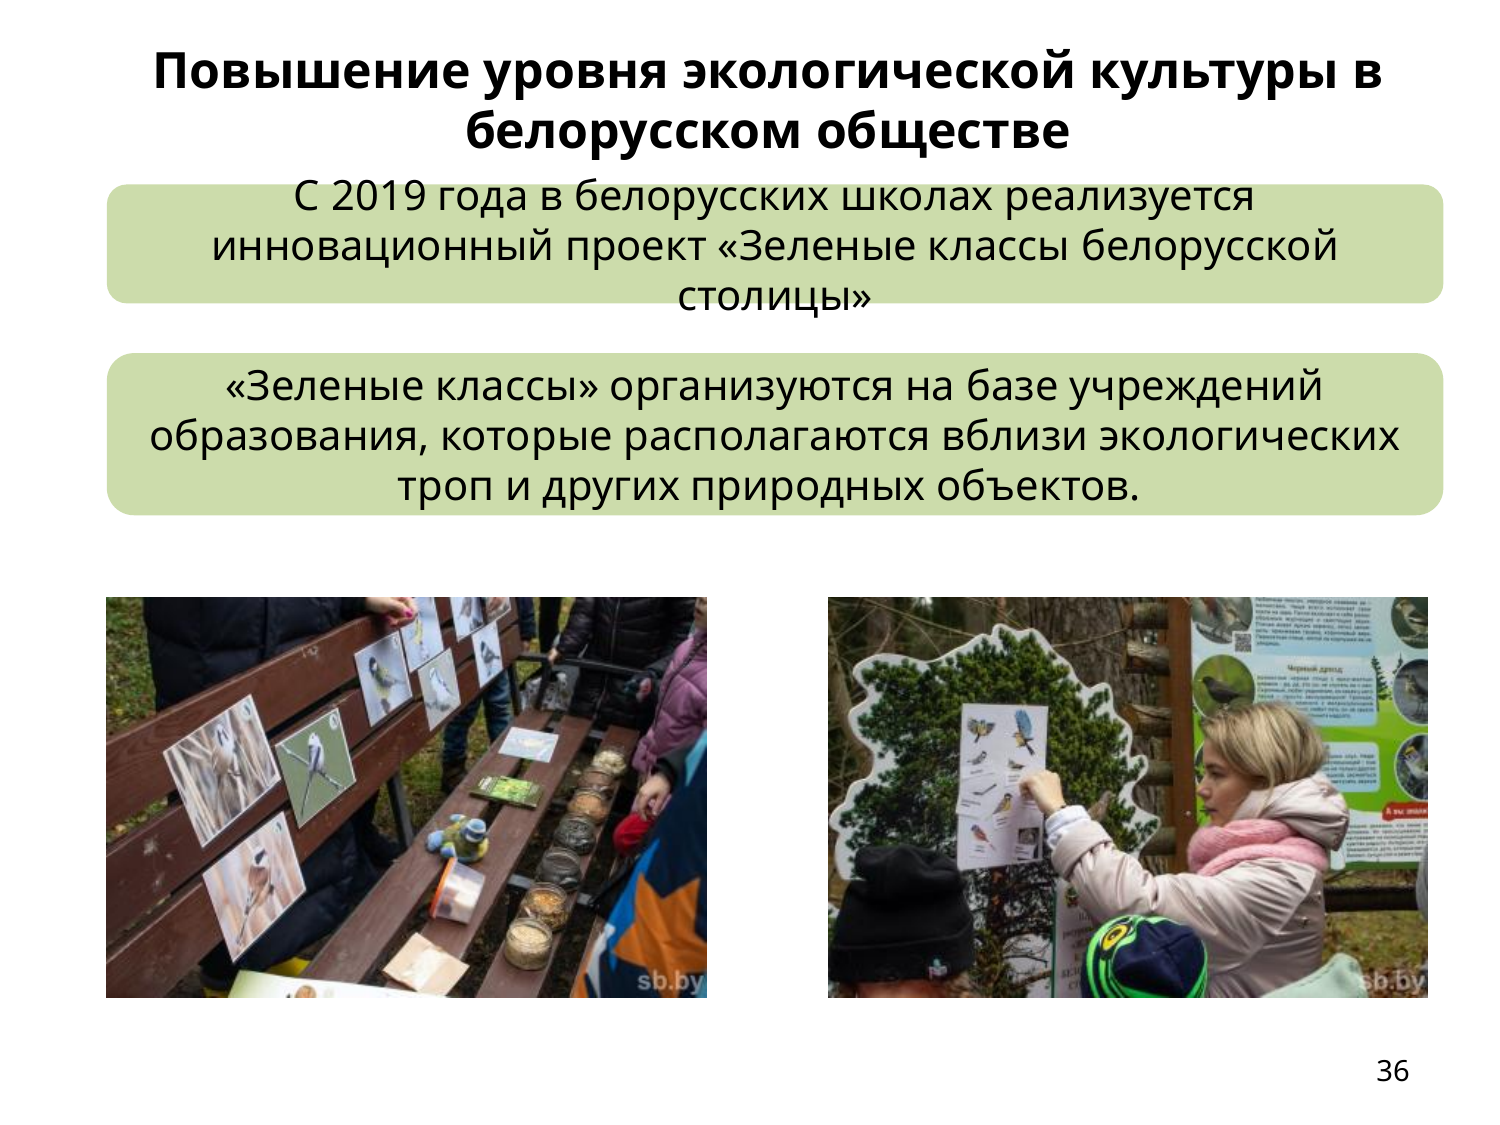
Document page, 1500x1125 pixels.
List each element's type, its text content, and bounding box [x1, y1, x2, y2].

picture [106, 597, 708, 999]
text_box «Зеленые классы» организуются на базе учреждений образования, которые располагаются вблизи экологических троп и других природных объектов. [106, 353, 1444, 516]
text_box Повышение уровня экологической культуры в белорусском обществе [93, 11, 1444, 185]
text_box С 2019 года в белорусских школах реализуется инновационный проект «Зеленые классы белорусской столицы» [106, 184, 1444, 304]
slide_number 36 [1074, 1042, 1425, 1103]
picture [827, 597, 1429, 999]
